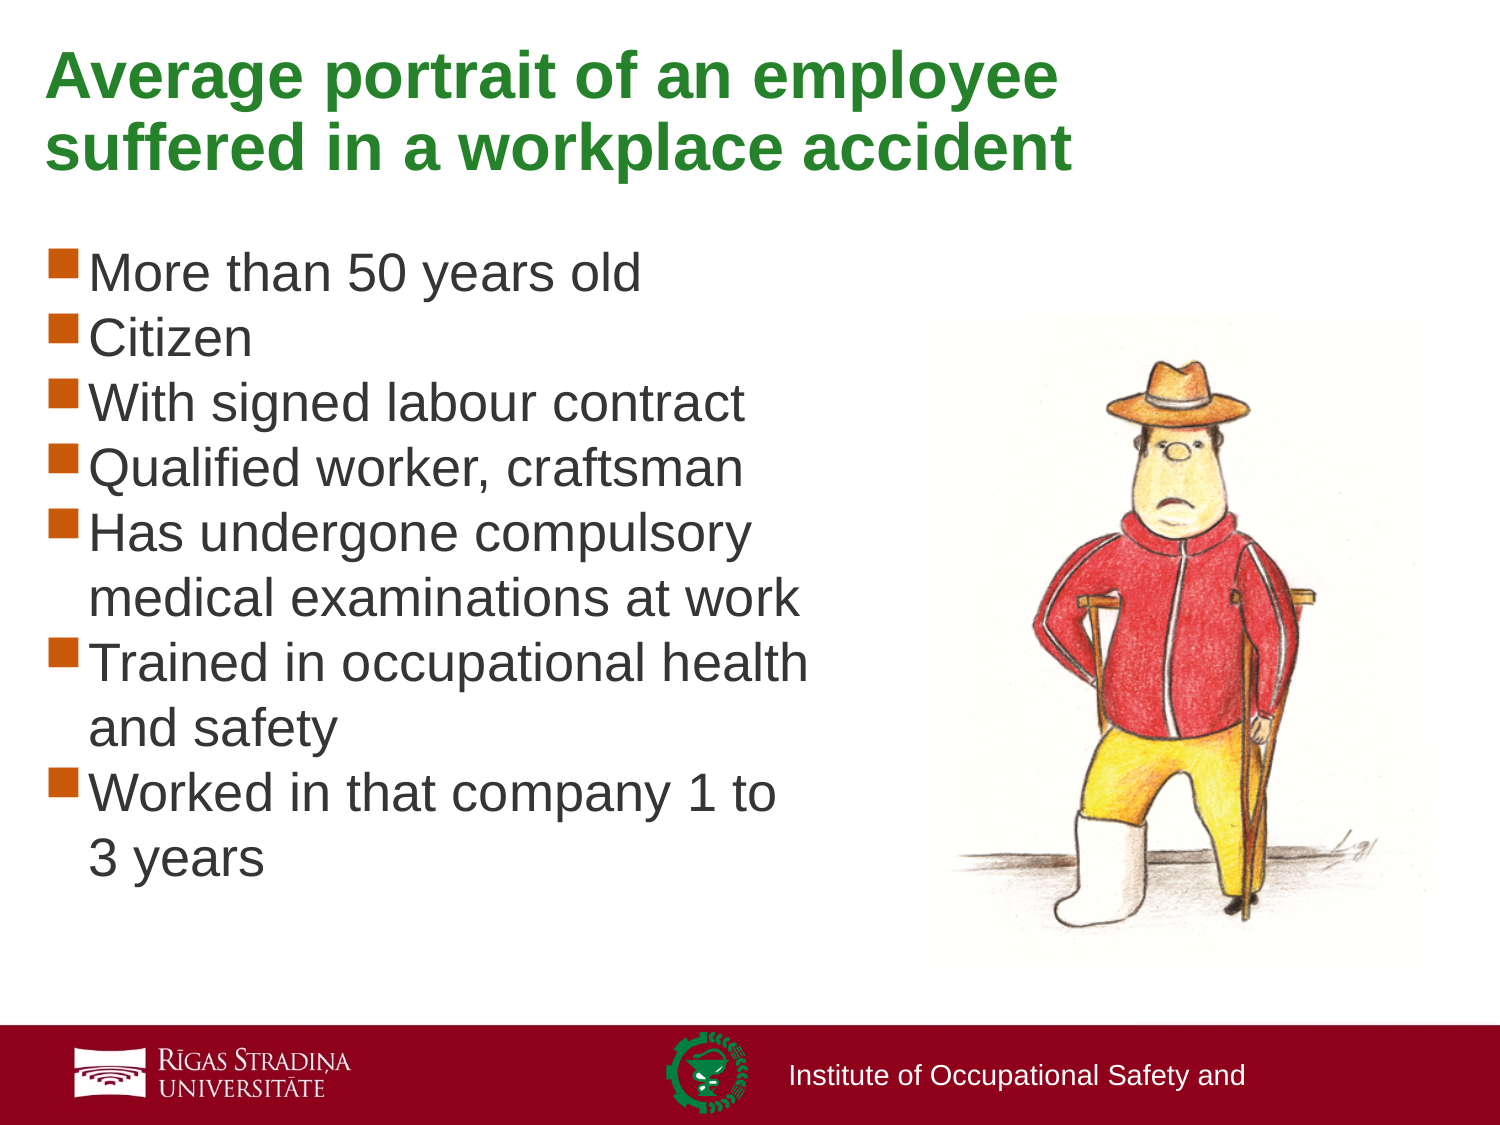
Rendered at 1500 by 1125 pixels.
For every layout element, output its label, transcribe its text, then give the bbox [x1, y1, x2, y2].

picture [0, 0, 1500, 1125]
list More than 50 years old Citizen With signed labour contract Qualified worker, craftsman Has undergone compulsory medical examinations at work Trained in occupational health and safety Worked in that company 1 to 3 years [29, 229, 833, 905]
title Average portrait of an employee suffered in a workplace accident [29, 19, 1305, 207]
